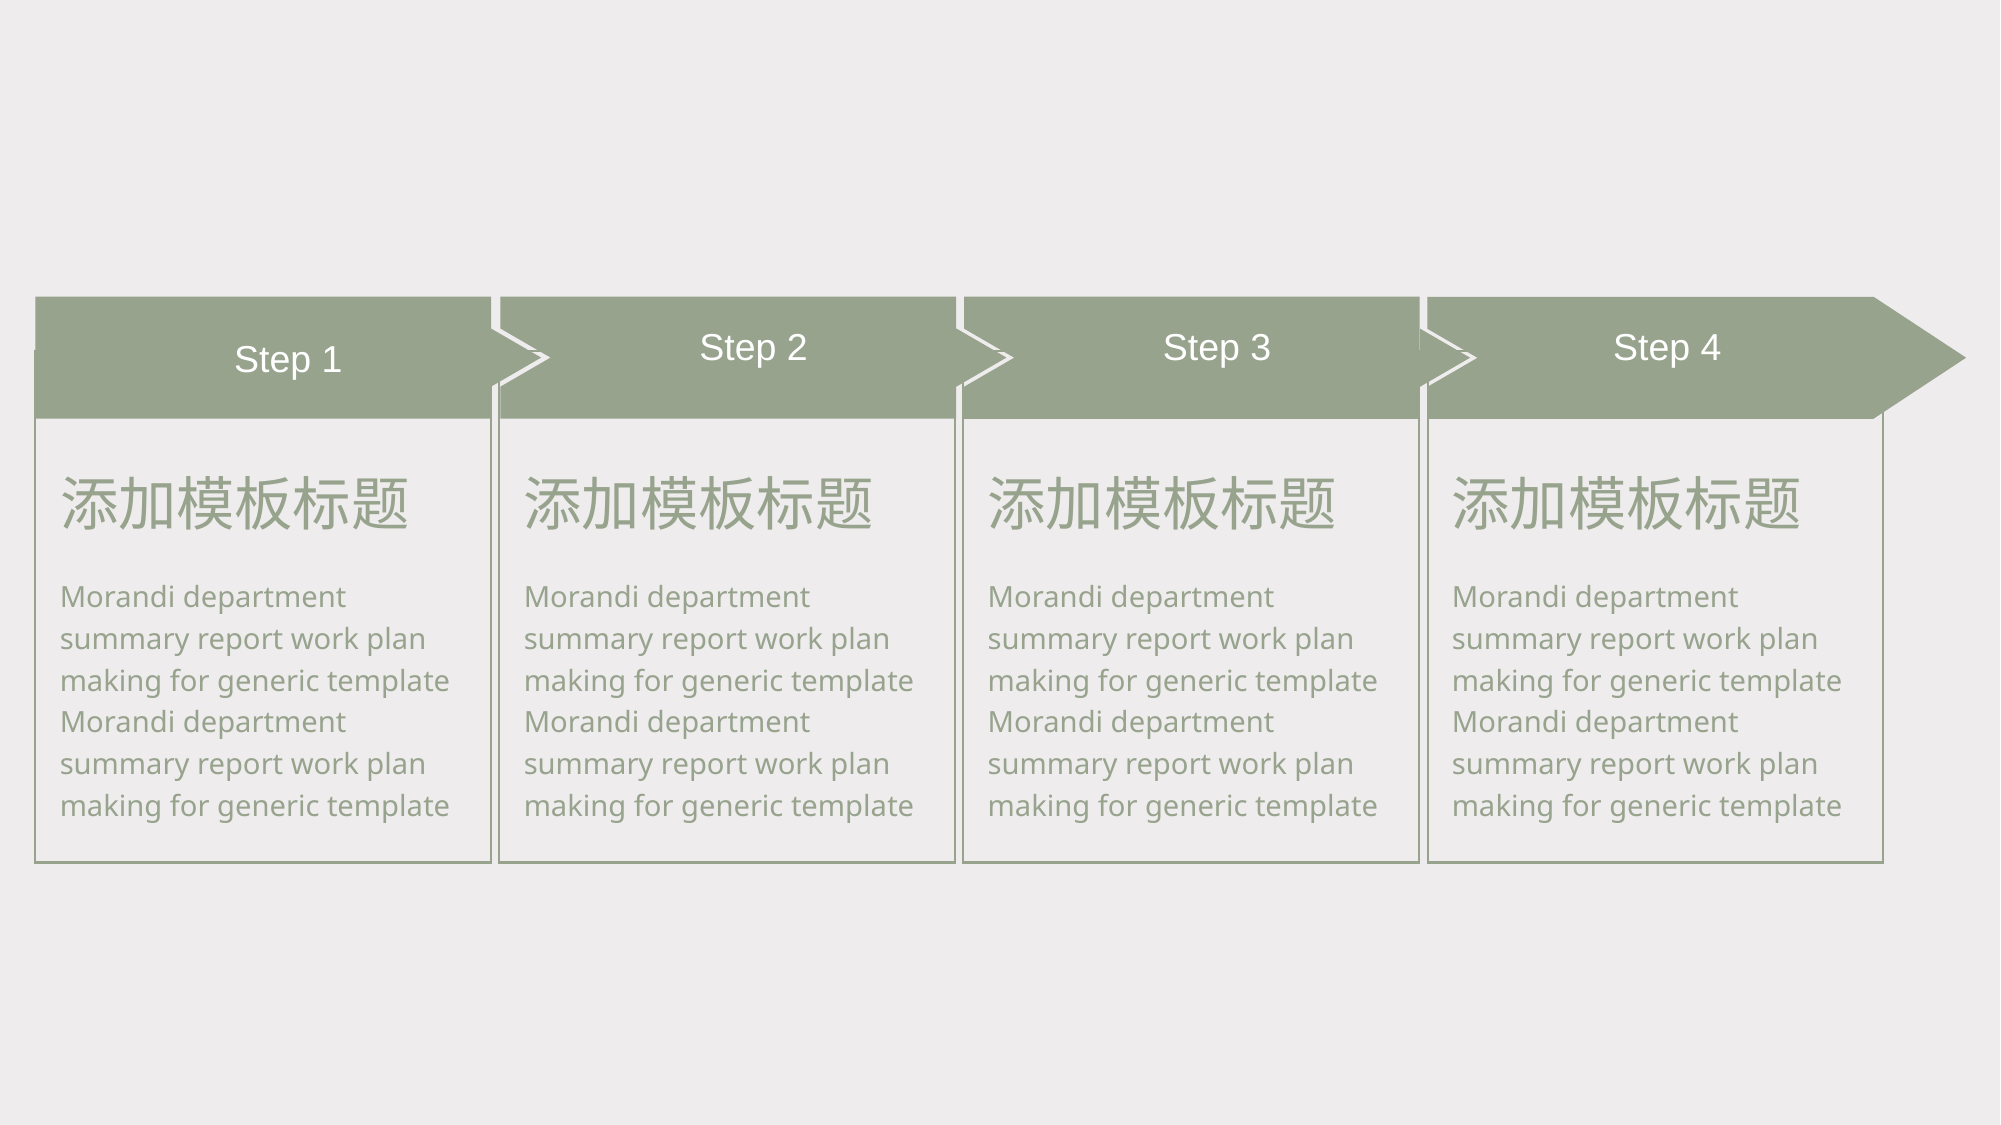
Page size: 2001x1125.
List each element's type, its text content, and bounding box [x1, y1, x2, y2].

text_box Morandi department summary report work plan making for generic template Morandi department summary report work plan making for generic template [1437, 563, 1874, 830]
text_box [34, 420, 492, 864]
text_box [962, 383, 1420, 864]
text_box 添加模板标题 [45, 459, 482, 545]
text_box Morandi department summary report work plan making for generic template Morandi department summary report work plan making for generic template [972, 563, 1409, 830]
text_box 添加模板标题 [1437, 459, 1874, 545]
text_box 添加模板标题 [509, 459, 946, 545]
text_box [1427, 414, 1884, 864]
text_box [963, 295, 1473, 420]
text_box Step 1 [34, 295, 544, 420]
text_box [498, 350, 956, 864]
text_box [499, 295, 1009, 420]
text_box Step 4 [1574, 315, 1760, 376]
text_box Step 2 [660, 315, 847, 376]
text_box Morandi department summary report work plan making for generic template Morandi department summary report work plan making for generic template [45, 563, 482, 830]
text_box Step 3 [1124, 315, 1310, 376]
text_box Morandi department summary report work plan making for generic template Morandi department summary report work plan making for generic template [508, 563, 946, 830]
text_box [1426, 294, 1969, 421]
text_box 添加模板标题 [972, 459, 1410, 545]
